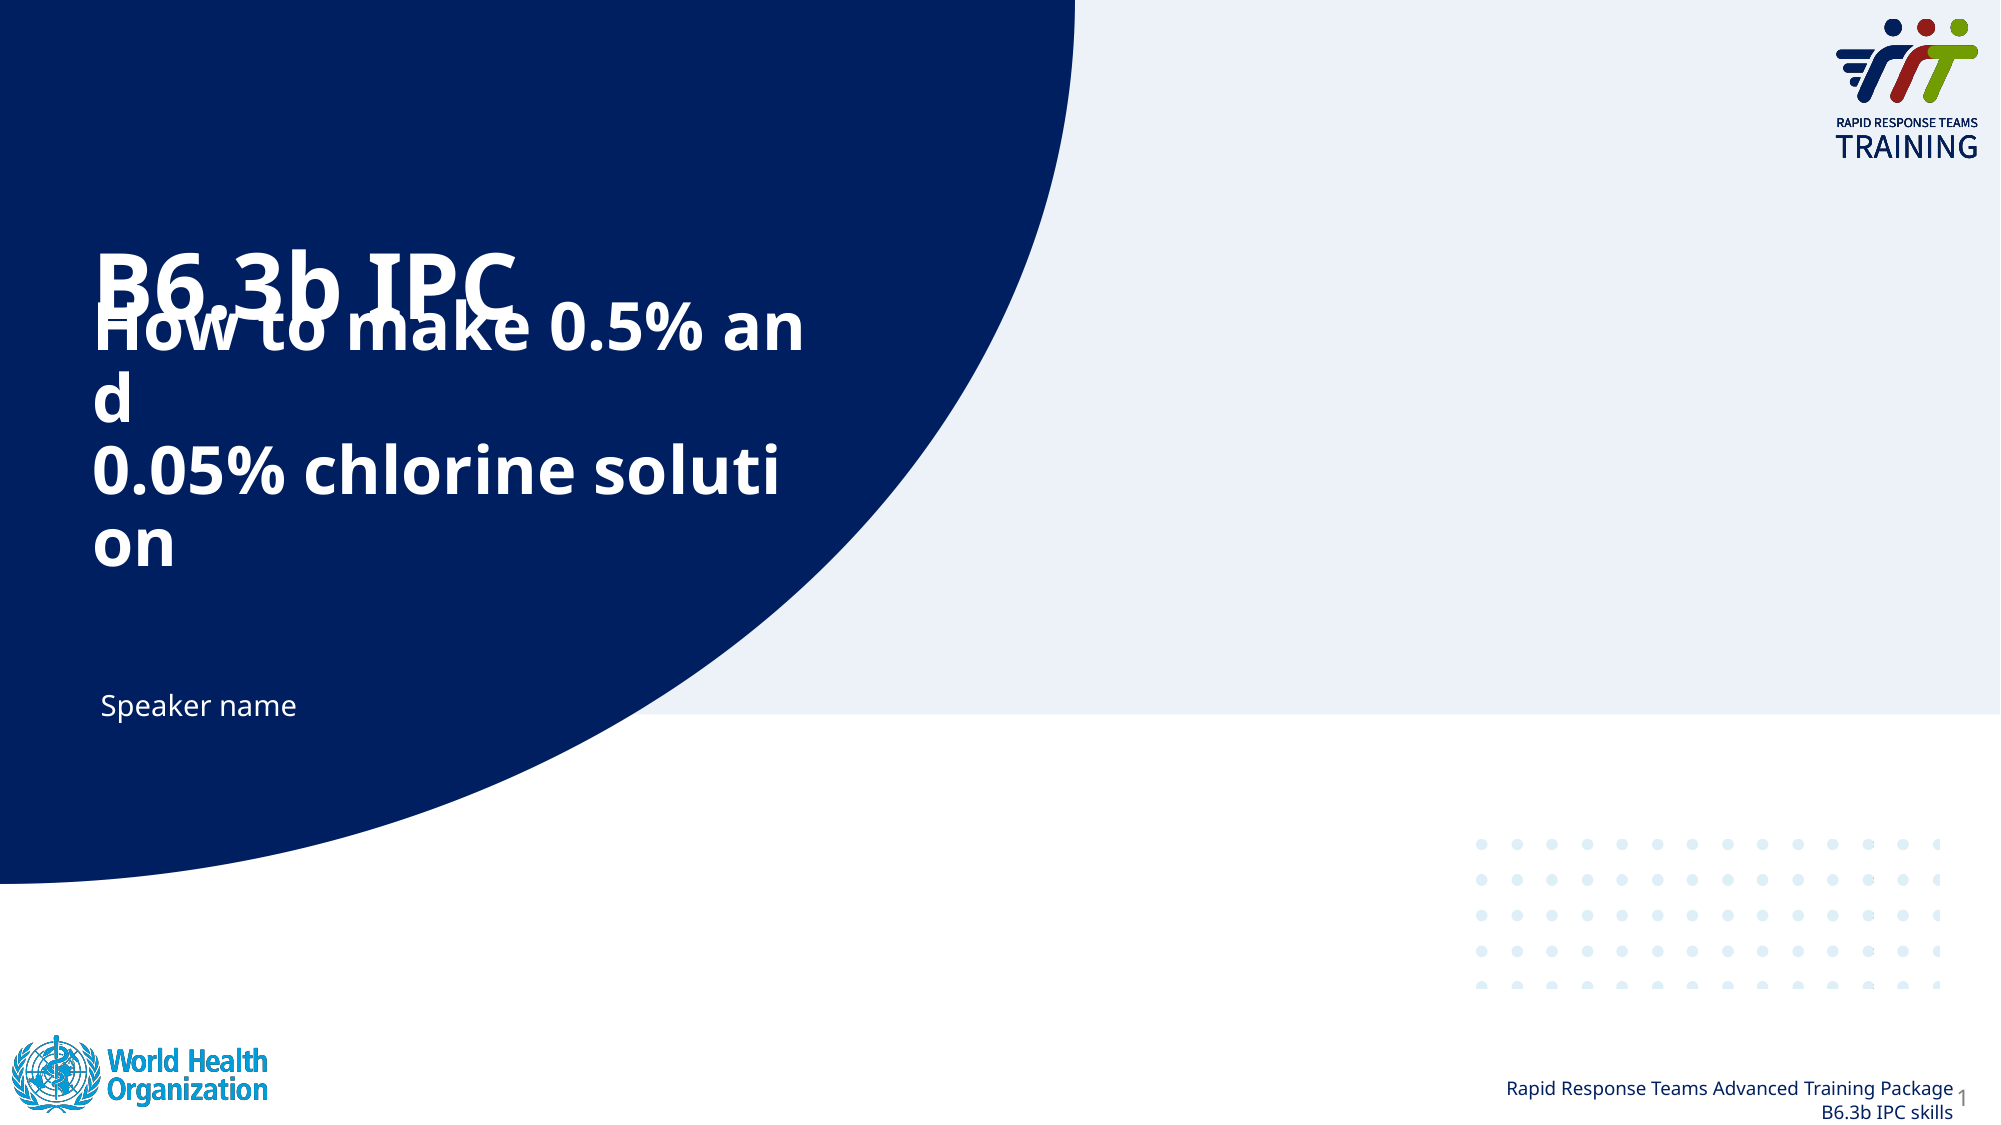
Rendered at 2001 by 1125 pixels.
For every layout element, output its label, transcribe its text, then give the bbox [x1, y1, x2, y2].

picture [24, 1054, 36, 1087]
picture [50, 1108, 62, 1113]
picture [46, 1056, 54, 1062]
picture [71, 1053, 90, 1091]
picture [40, 1062, 47, 1070]
picture [1835, 19, 1978, 167]
text_box Speaker name [93, 680, 476, 730]
picture [22, 1062, 26, 1077]
picture [0, 0, 1075, 884]
picture [36, 1088, 78, 1105]
picture [30, 1083, 37, 1091]
picture [1476, 839, 1940, 989]
text_box B6.3b IPC [84, 213, 807, 366]
picture [34, 1054, 43, 1078]
picture [12, 1035, 54, 1068]
picture [12, 1083, 48, 1113]
picture [59, 1035, 267, 1113]
title How to make 0.5% and 0.05% chlorine solution [84, 341, 822, 604]
